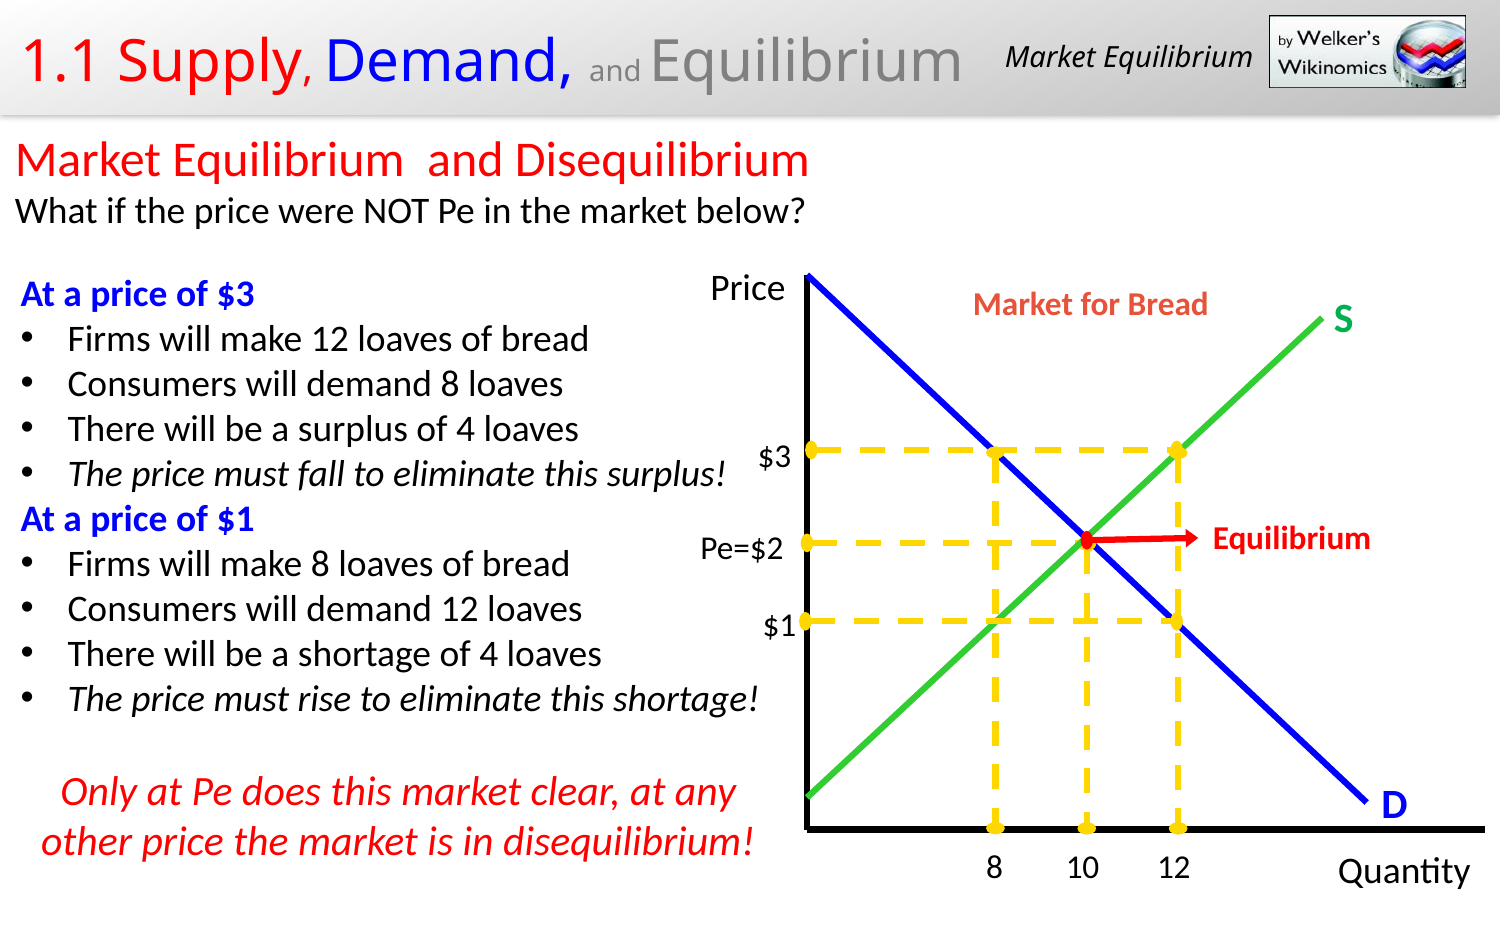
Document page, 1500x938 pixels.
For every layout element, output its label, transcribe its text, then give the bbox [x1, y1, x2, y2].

text_box Market Equilibrium and Disequilibrium What if the price were NOT Pe in the market below? [0, 123, 1445, 239]
text_box At a price of $3 Firms will make 12 loaves of bread Consumers will demand 8 loaves There will be a surplus of 4 loaves The price must fall to eliminate this surplus! At a price of $1 Firms will make 8 loaves of bread Consumers will demand 12 loaves There will be a shortage of 4 loaves The price must rise to eliminate this shortage! Only at Pe does this market clear, at any other price the market is in disequilibrium! [5, 261, 669, 872]
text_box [0, 0, 1500, 115]
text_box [674, 255, 1500, 900]
